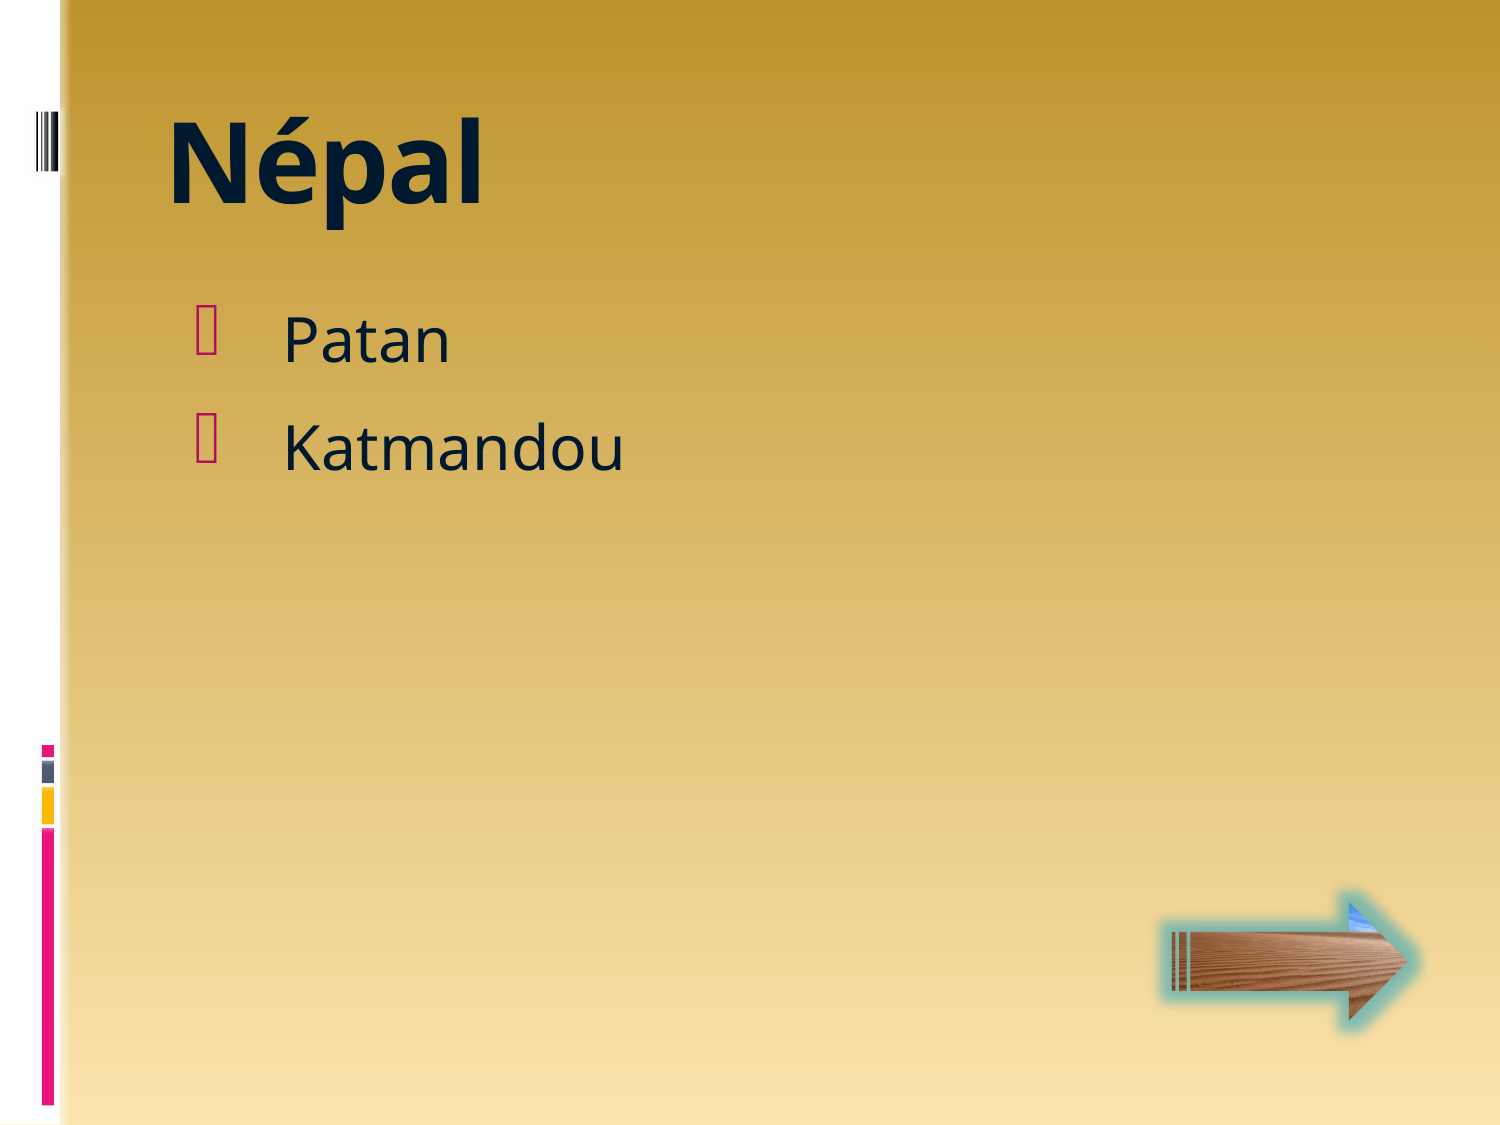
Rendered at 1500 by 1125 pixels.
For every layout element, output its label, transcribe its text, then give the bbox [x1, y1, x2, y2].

list Patan Katmandou [150, 292, 1425, 1043]
title Népal [150, 83, 1425, 234]
